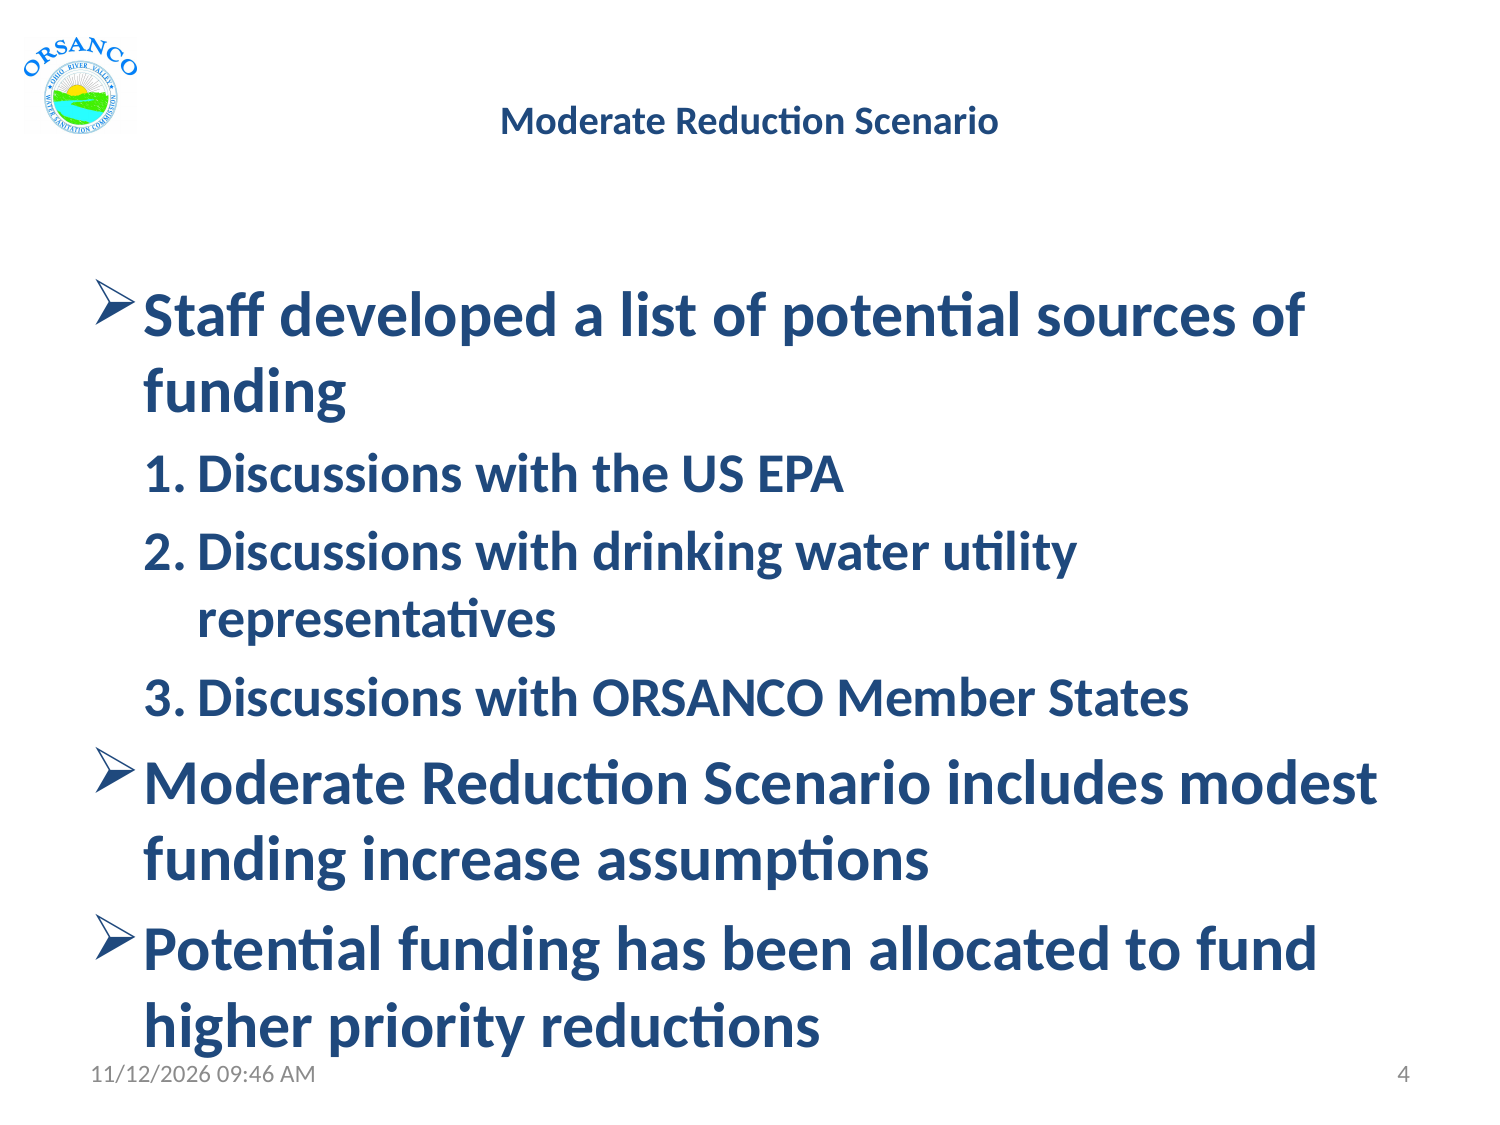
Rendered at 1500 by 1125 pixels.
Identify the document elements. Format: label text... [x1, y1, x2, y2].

title Moderate Reduction Scenario [75, 45, 1425, 174]
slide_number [75, 1042, 425, 1103]
picture [23, 37, 137, 135]
slide_number 4 [1074, 1042, 1425, 1103]
list Staff developed a list of potential sources of funding Discussions with the US EPA Discussions with drinking water utility representatives Discussions with ORSANCO Member States Moderate Reduction Scenario includes modest funding increase assumptions Potential funding has been allocated to fund higher priority reductions [75, 174, 1425, 1075]
